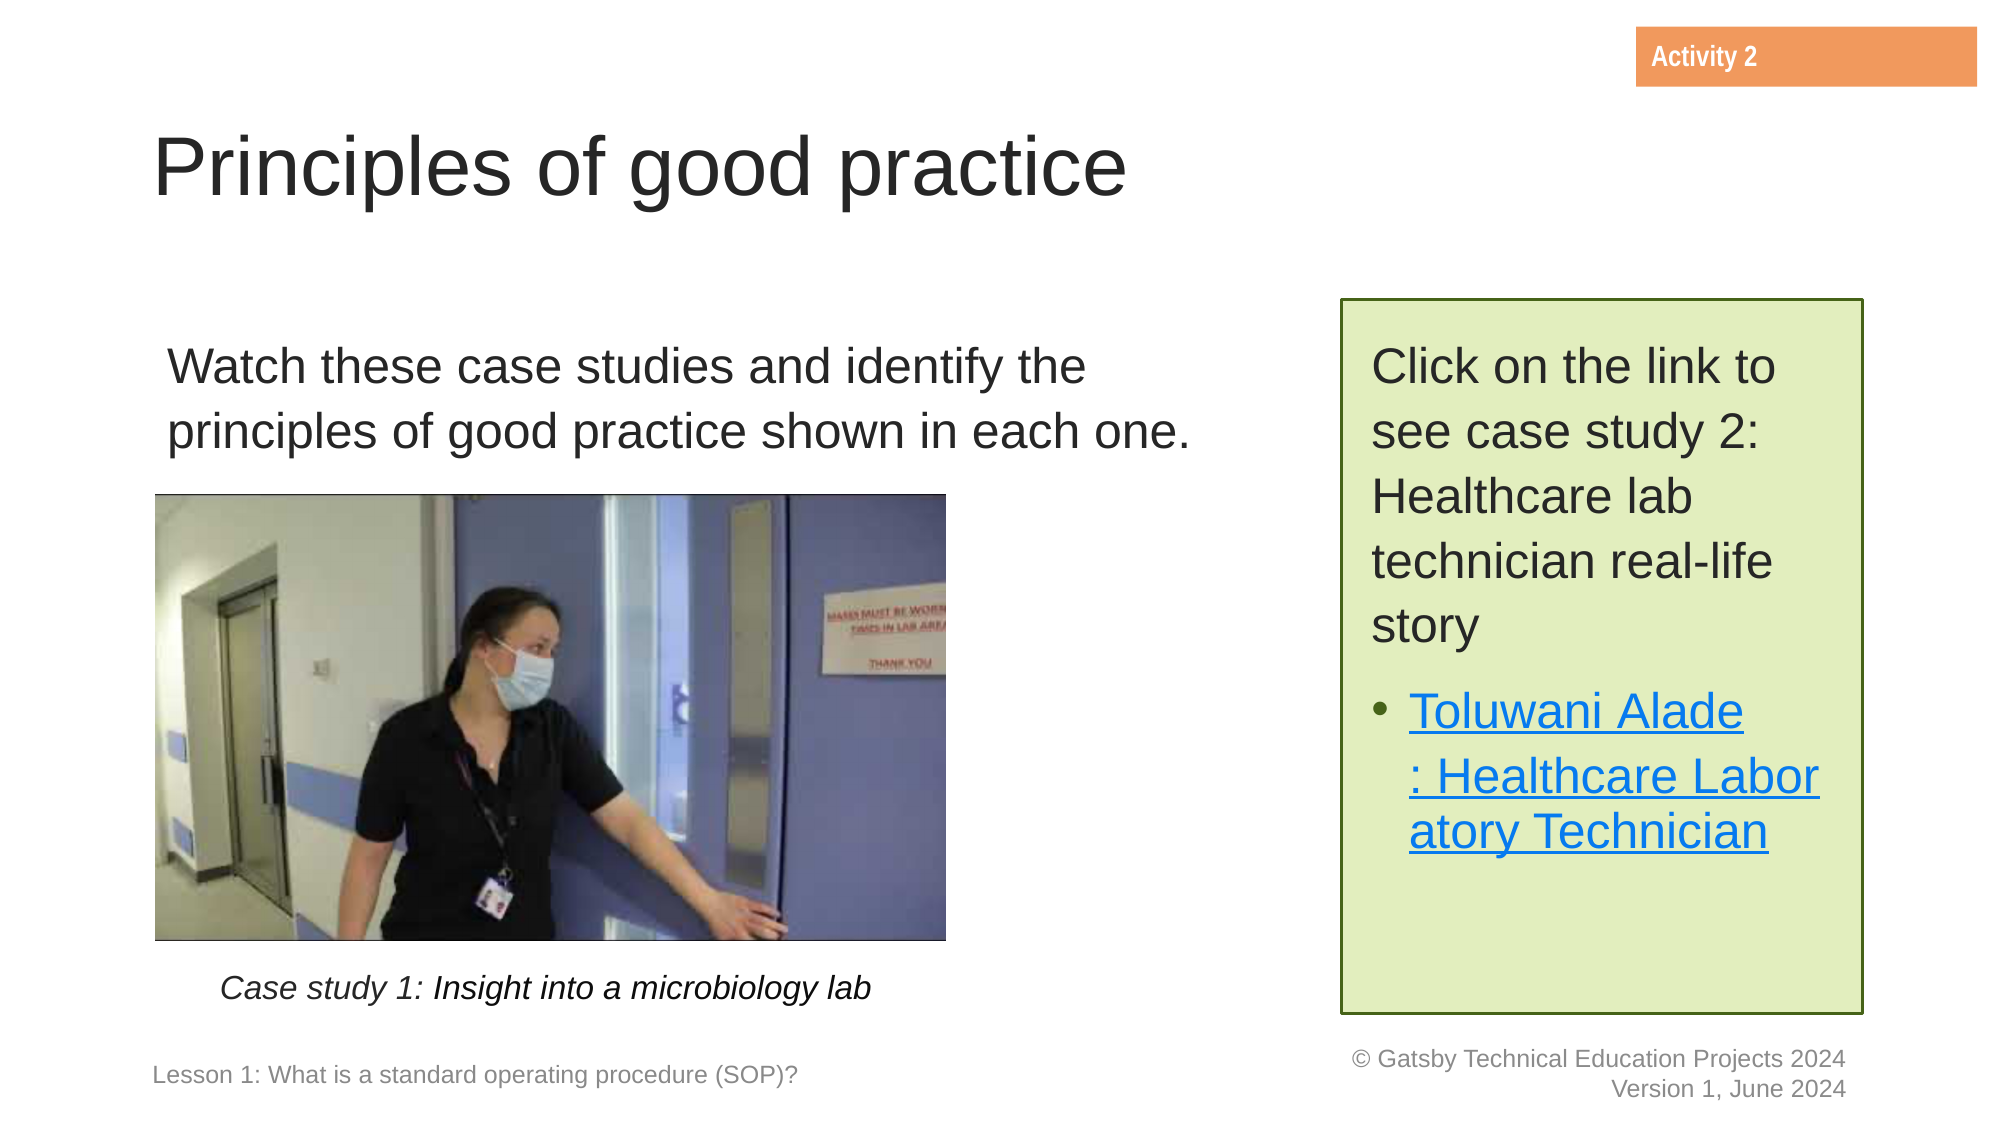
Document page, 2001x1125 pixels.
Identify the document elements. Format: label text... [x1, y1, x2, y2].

text_box Case study 1: Insight into a microbiology lab [154, 955, 947, 1029]
list Watch these case studies and identify the principles of good practice shown in each one. [137, 299, 1300, 1014]
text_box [154, 494, 947, 942]
list Lesson 1: What is a standard operating procedure (SOP)? [137, 1042, 829, 1103]
title Principles of good practice [137, 59, 1863, 278]
list Click on the link to see case study 2: Healthcare lab technician real-life story Toluwani Alade: Healthcare Laboratory Technician [1340, 298, 1864, 1015]
list Activity 2 [1636, 26, 1978, 87]
